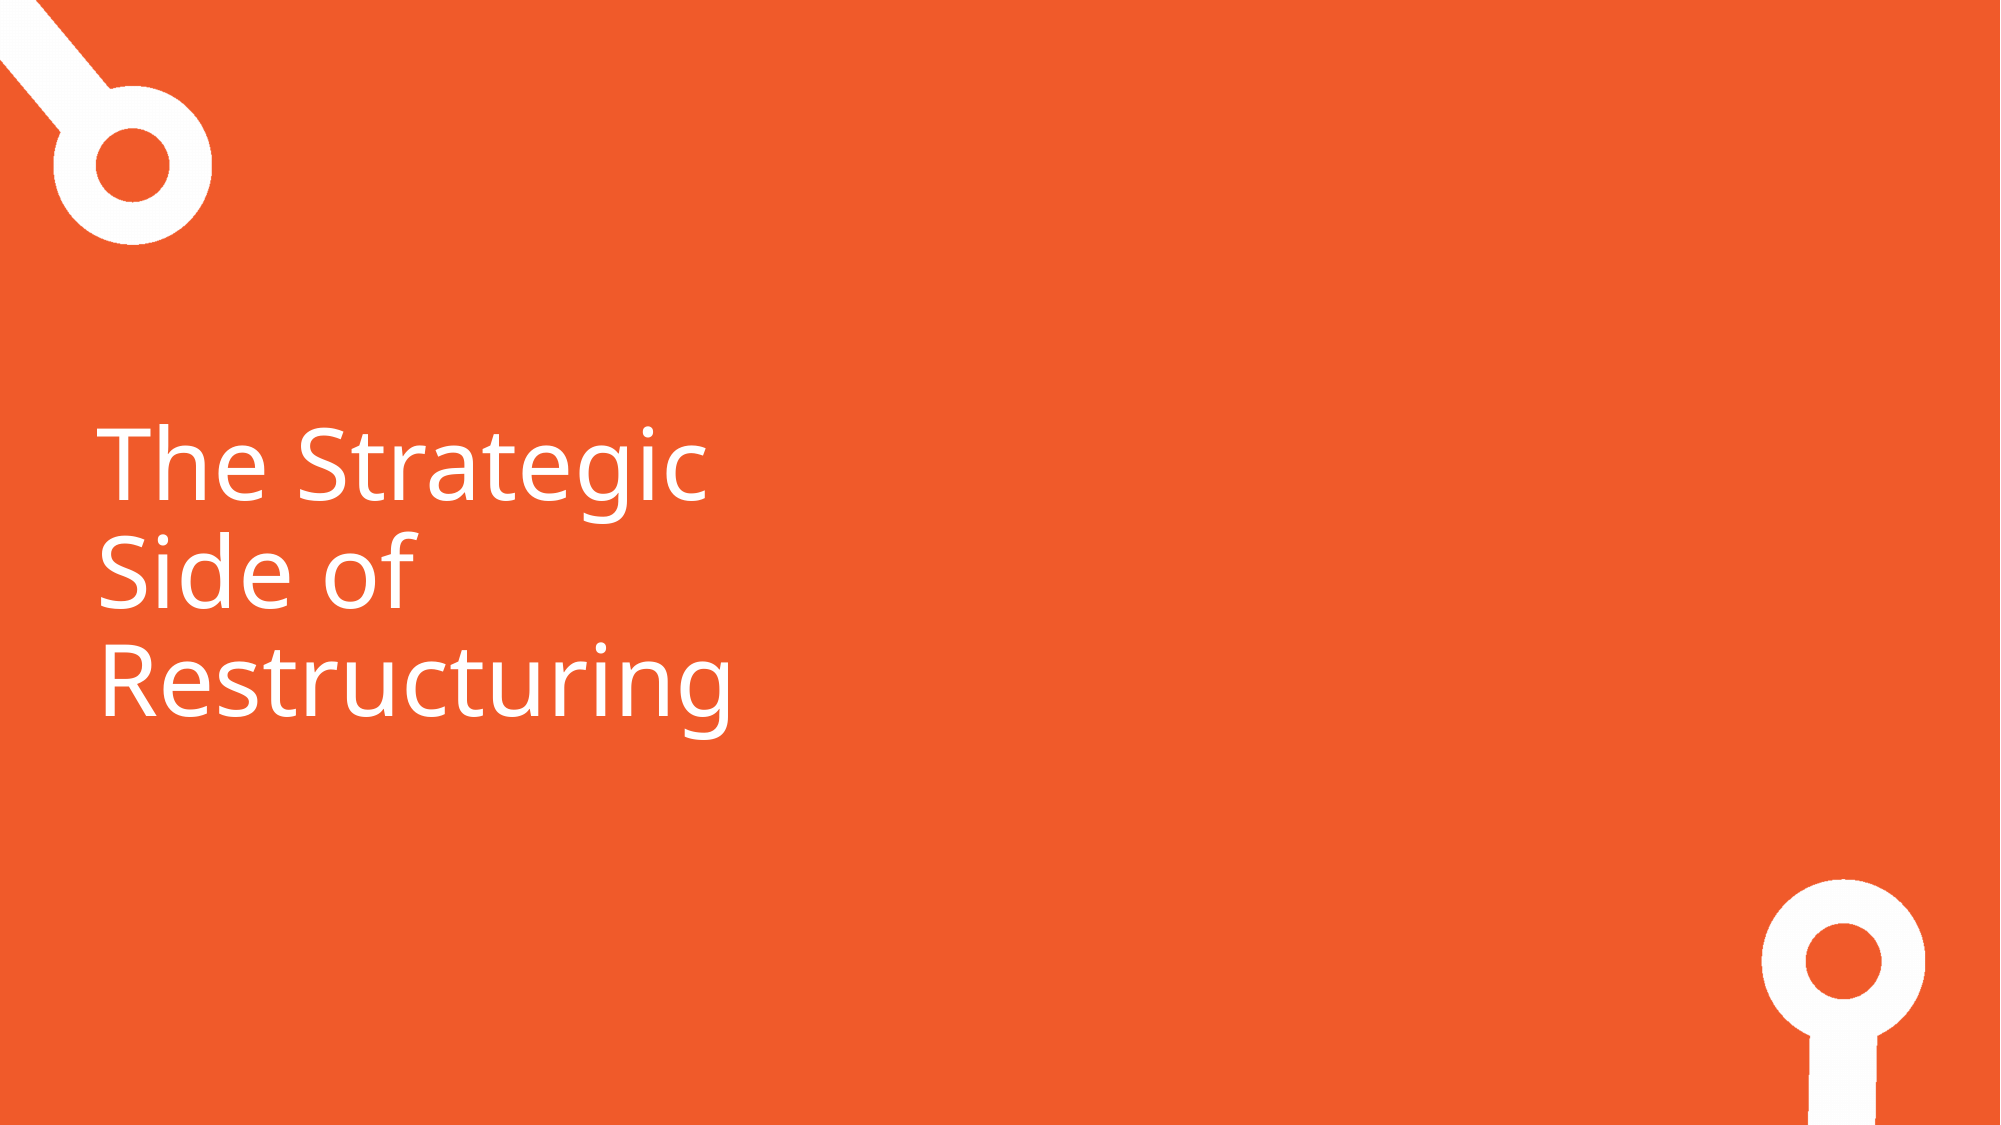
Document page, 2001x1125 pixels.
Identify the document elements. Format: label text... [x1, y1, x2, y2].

picture [0, 0, 269, 308]
list The Strategic Side of Restructuring [81, 446, 949, 707]
picture [1652, 870, 2001, 1125]
